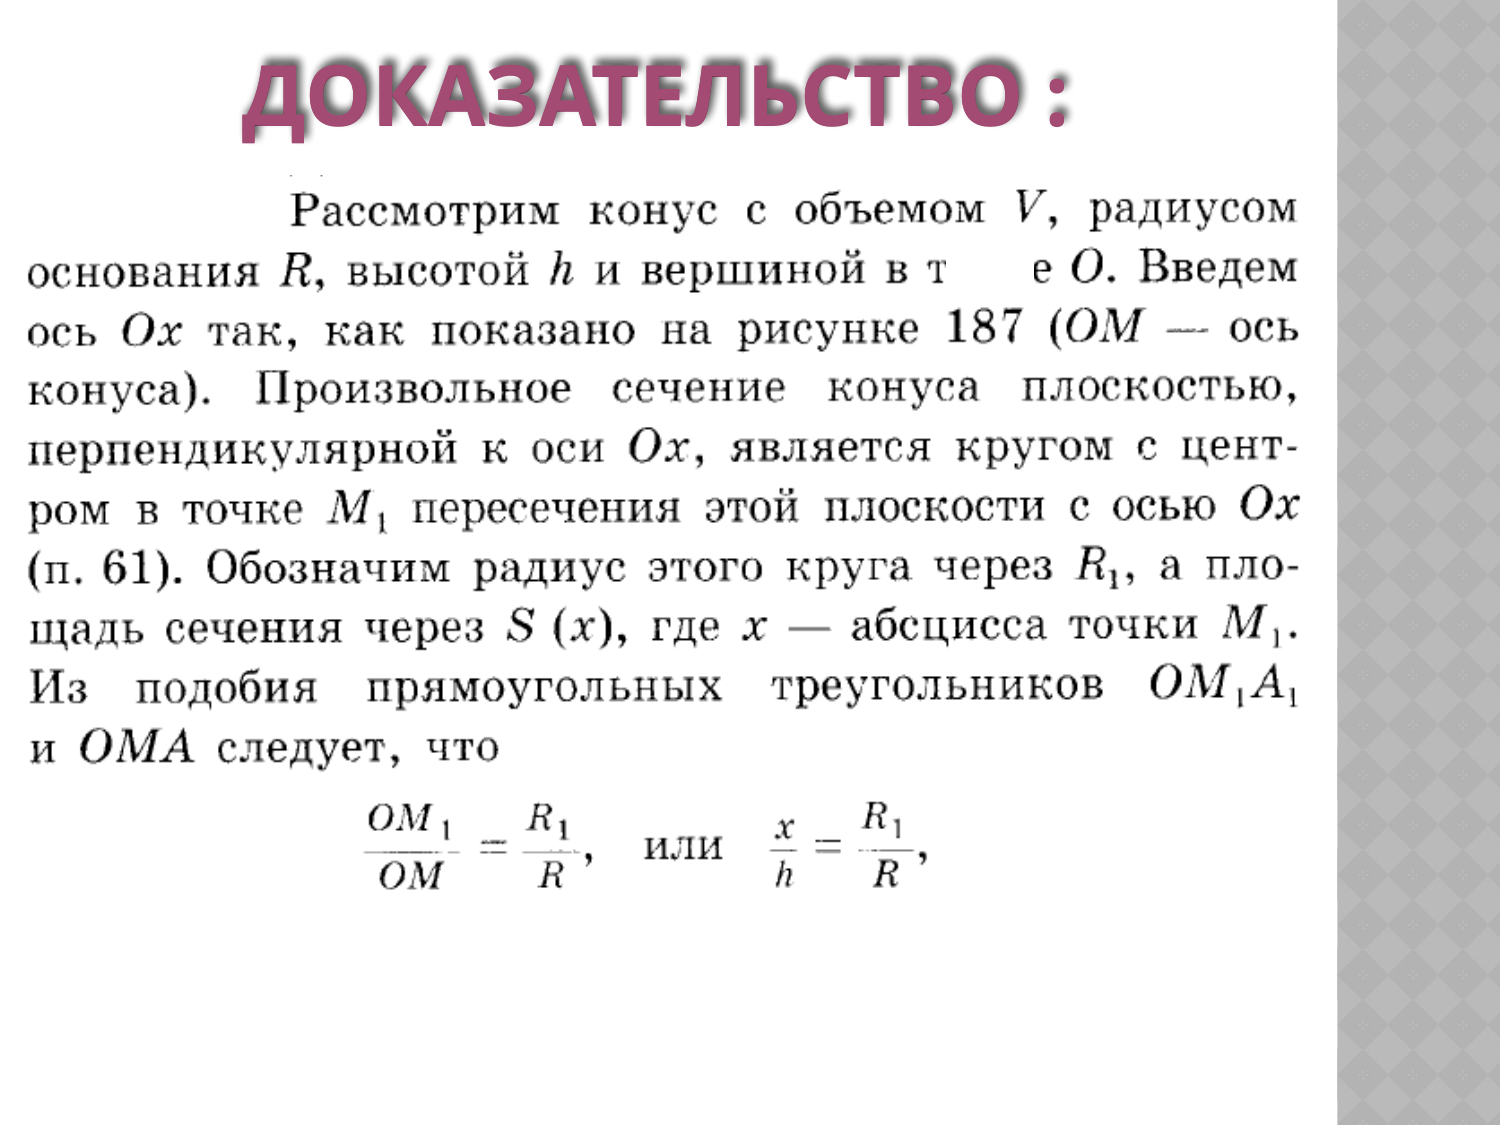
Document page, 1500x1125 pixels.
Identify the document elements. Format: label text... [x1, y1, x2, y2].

picture [0, 175, 1337, 927]
text_box ДОКАЗАТЕЛЬСТВО : [82, 35, 1231, 150]
